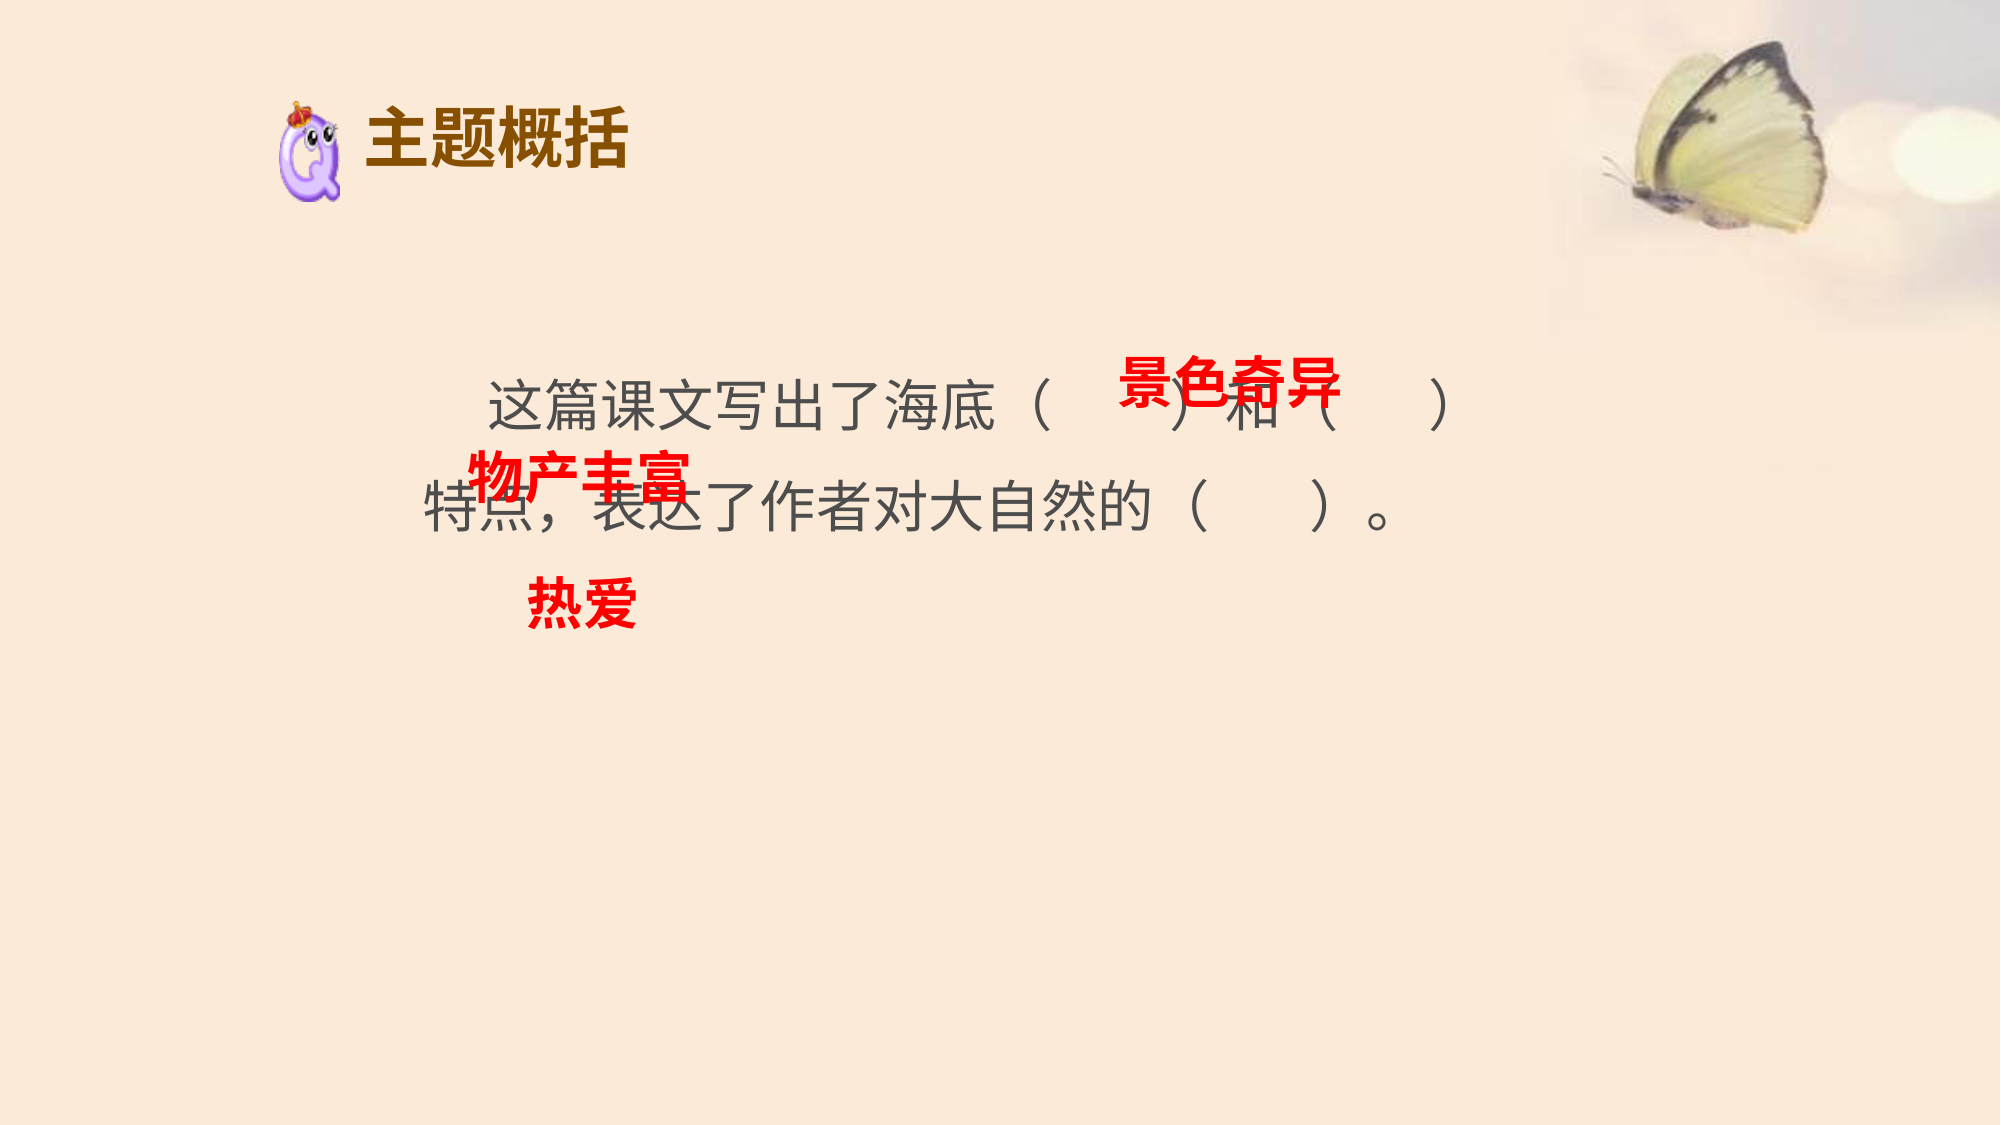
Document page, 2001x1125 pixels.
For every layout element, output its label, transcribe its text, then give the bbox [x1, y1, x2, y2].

text_box 热爱 [515, 562, 670, 642]
picture [0, 0, 2000, 1125]
text_box 主题概括 [352, 89, 687, 182]
text_box 这篇课文写出了海底（ ）和（ ）特点，表达了作者对大自然的（ ）。 [410, 330, 1496, 544]
text_box 景色奇异 [1106, 341, 1378, 421]
text_box 物产丰富 [456, 436, 717, 516]
